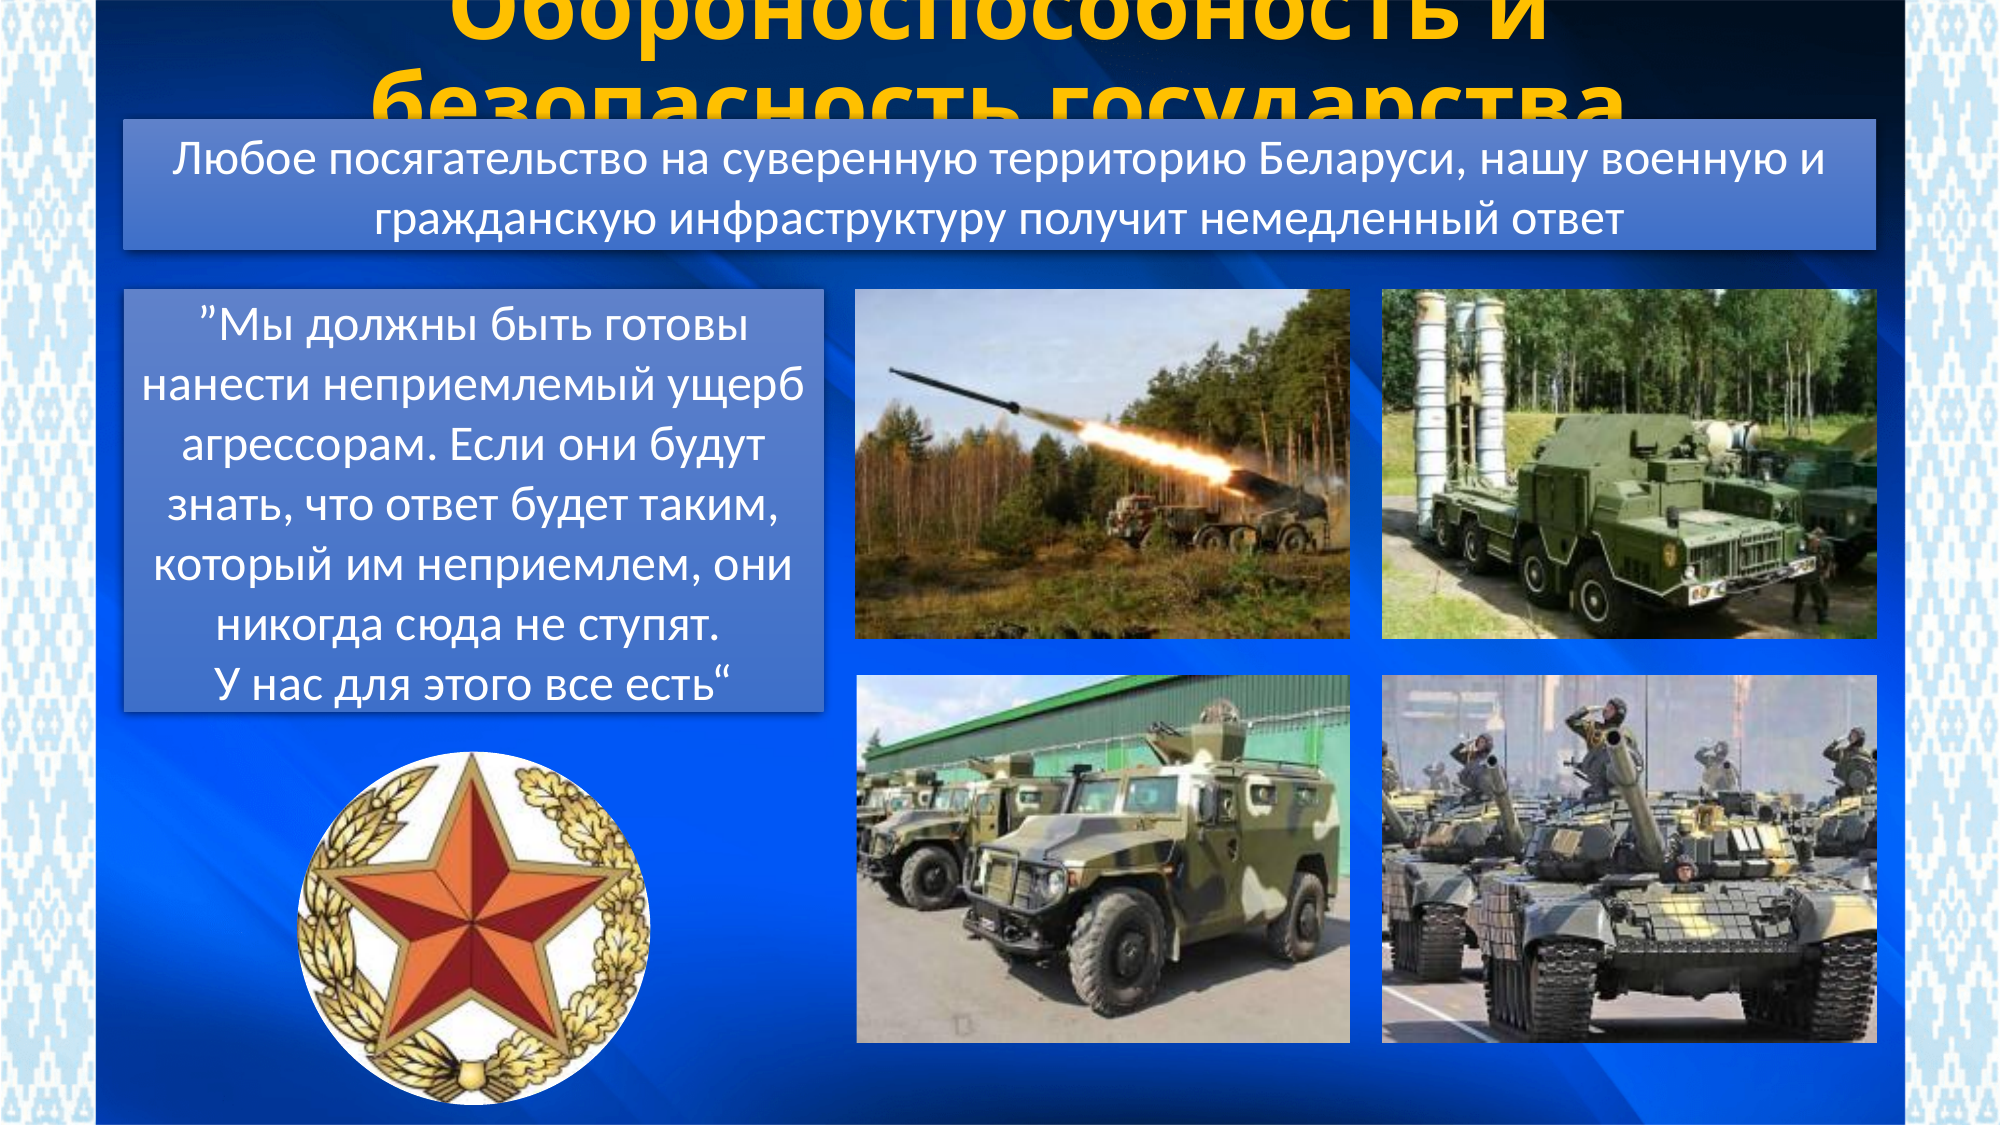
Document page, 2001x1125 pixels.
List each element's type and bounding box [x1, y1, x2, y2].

picture [1382, 675, 1877, 1043]
picture [296, 751, 651, 1106]
picture [856, 675, 1350, 1043]
picture [1382, 289, 1877, 639]
picture [855, 289, 1350, 639]
list [0, 0, 2000, 1125]
